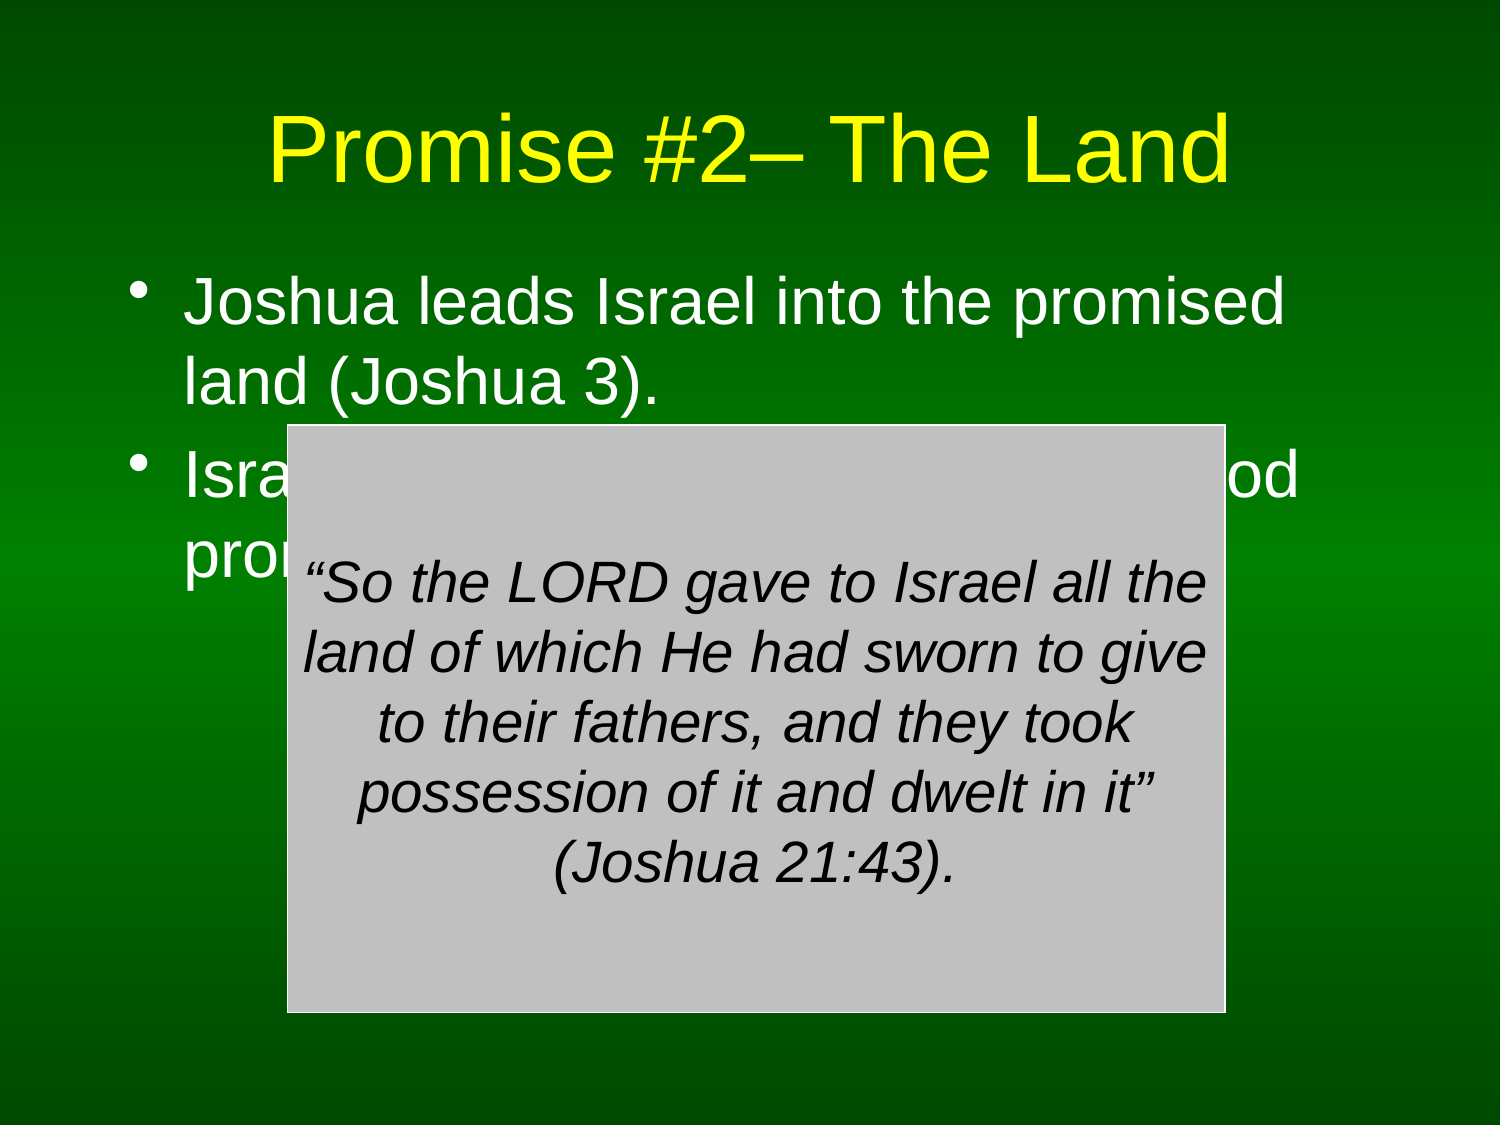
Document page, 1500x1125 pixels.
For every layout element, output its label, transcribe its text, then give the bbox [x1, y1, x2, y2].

text_box “So the LORD gave to Israel all the land of which He had sworn to give to their fathers, and they took possession of it and dwelt in it” (Joshua 21:43). [287, 424, 1225, 1013]
list Joshua leads Israel into the promised land (Joshua 3). Israel receives all of the land that God promised to give them. [112, 249, 1388, 613]
title Promise #2– The Land [37, 50, 1463, 238]
